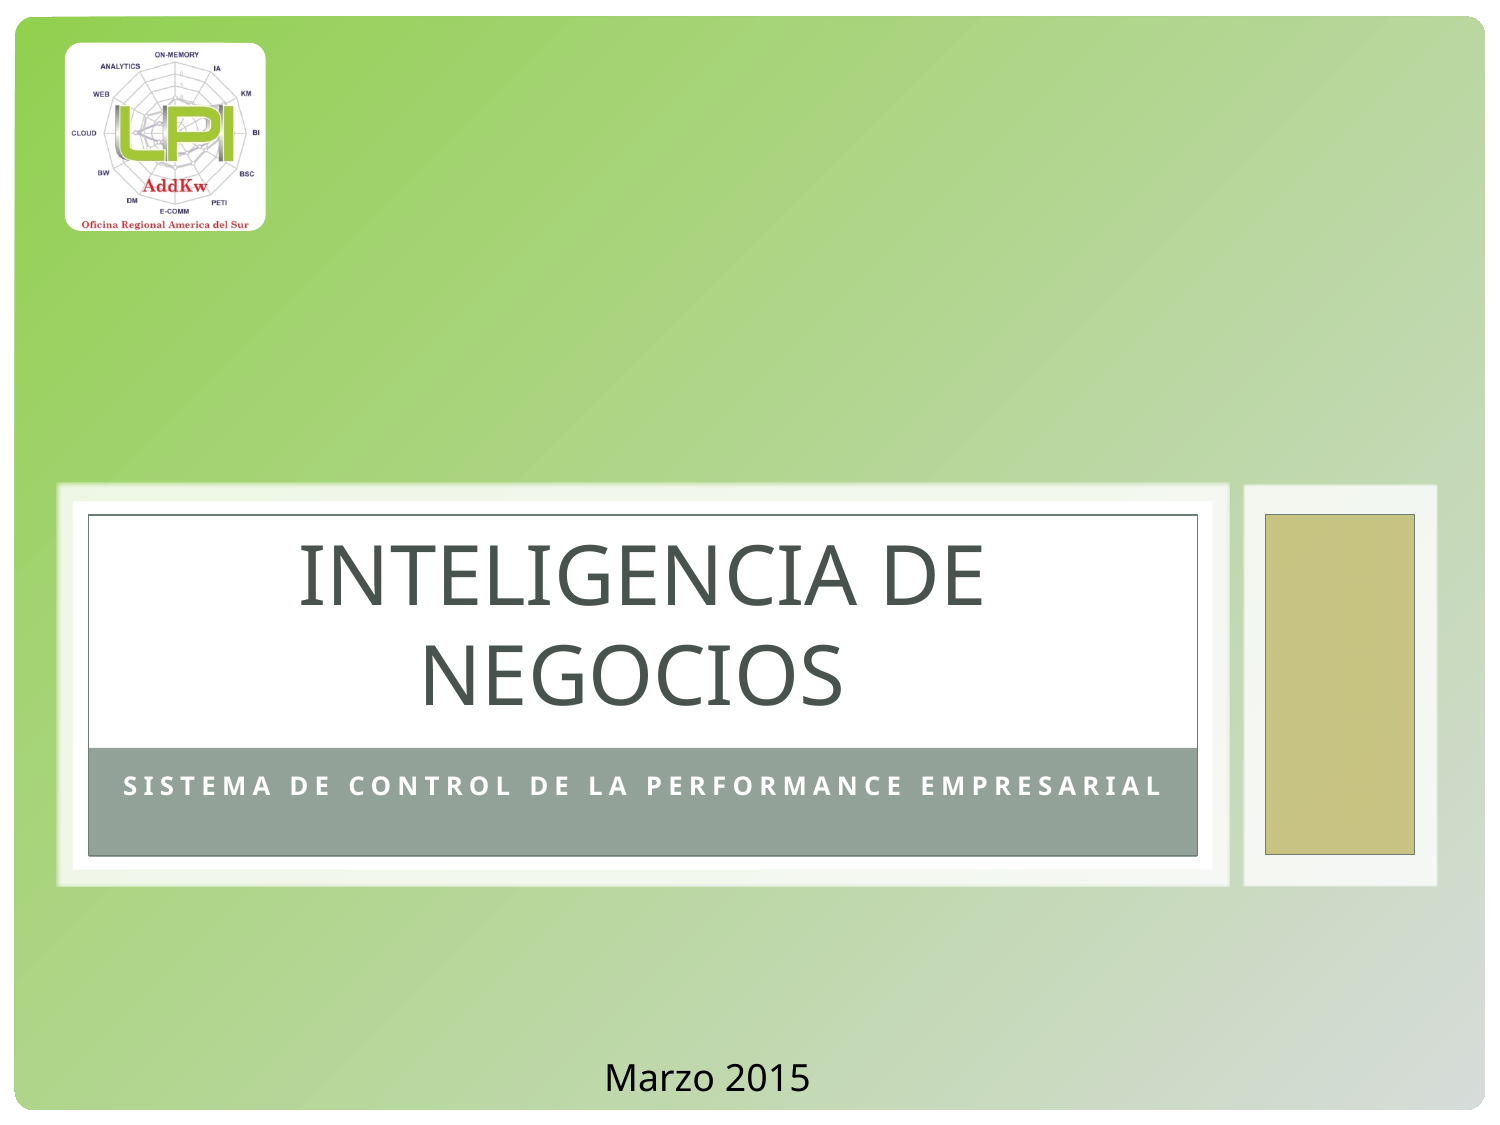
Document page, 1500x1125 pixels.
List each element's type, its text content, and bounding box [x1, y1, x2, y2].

picture [64, 42, 266, 231]
title Inteligencia de Negocios [99, 529, 1187, 730]
subtitle Sistema de control de la performance empresarial [105, 762, 1181, 838]
text_box Marzo 2015 [589, 1046, 826, 1107]
